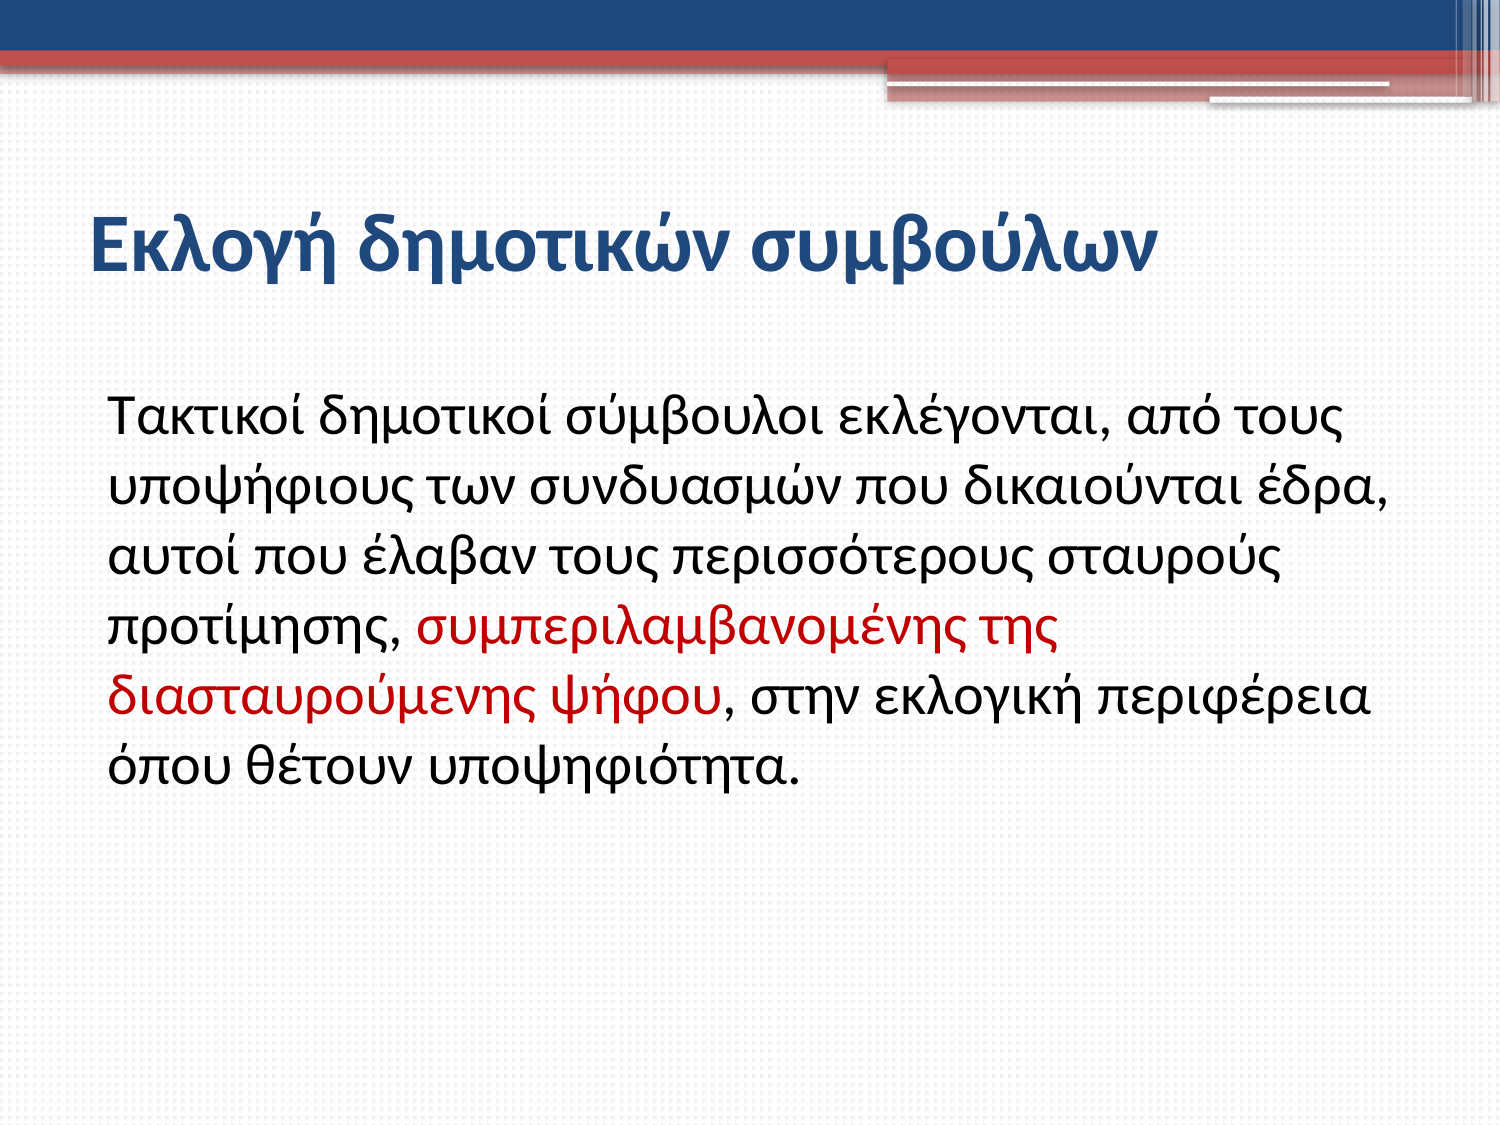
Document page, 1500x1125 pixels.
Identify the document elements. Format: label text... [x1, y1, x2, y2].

list Τακτικοί δημοτικοί σύμβουλοι εκλέγονται, από τους υποψήφιους των συνδυασμών που δικαιούνται έδρα, αυτοί που έλαβαν τους περισσότερους σταυρούς προτίμησης, συμπεριλαμβανομένης της διασταυρούμενης ψήφου, στην εκλογική περιφέρεια όπου θέτουν υποψηφιότητα. [75, 368, 1425, 1079]
title Εκλογή δημοτικών συμβούλων [75, 160, 1425, 315]
